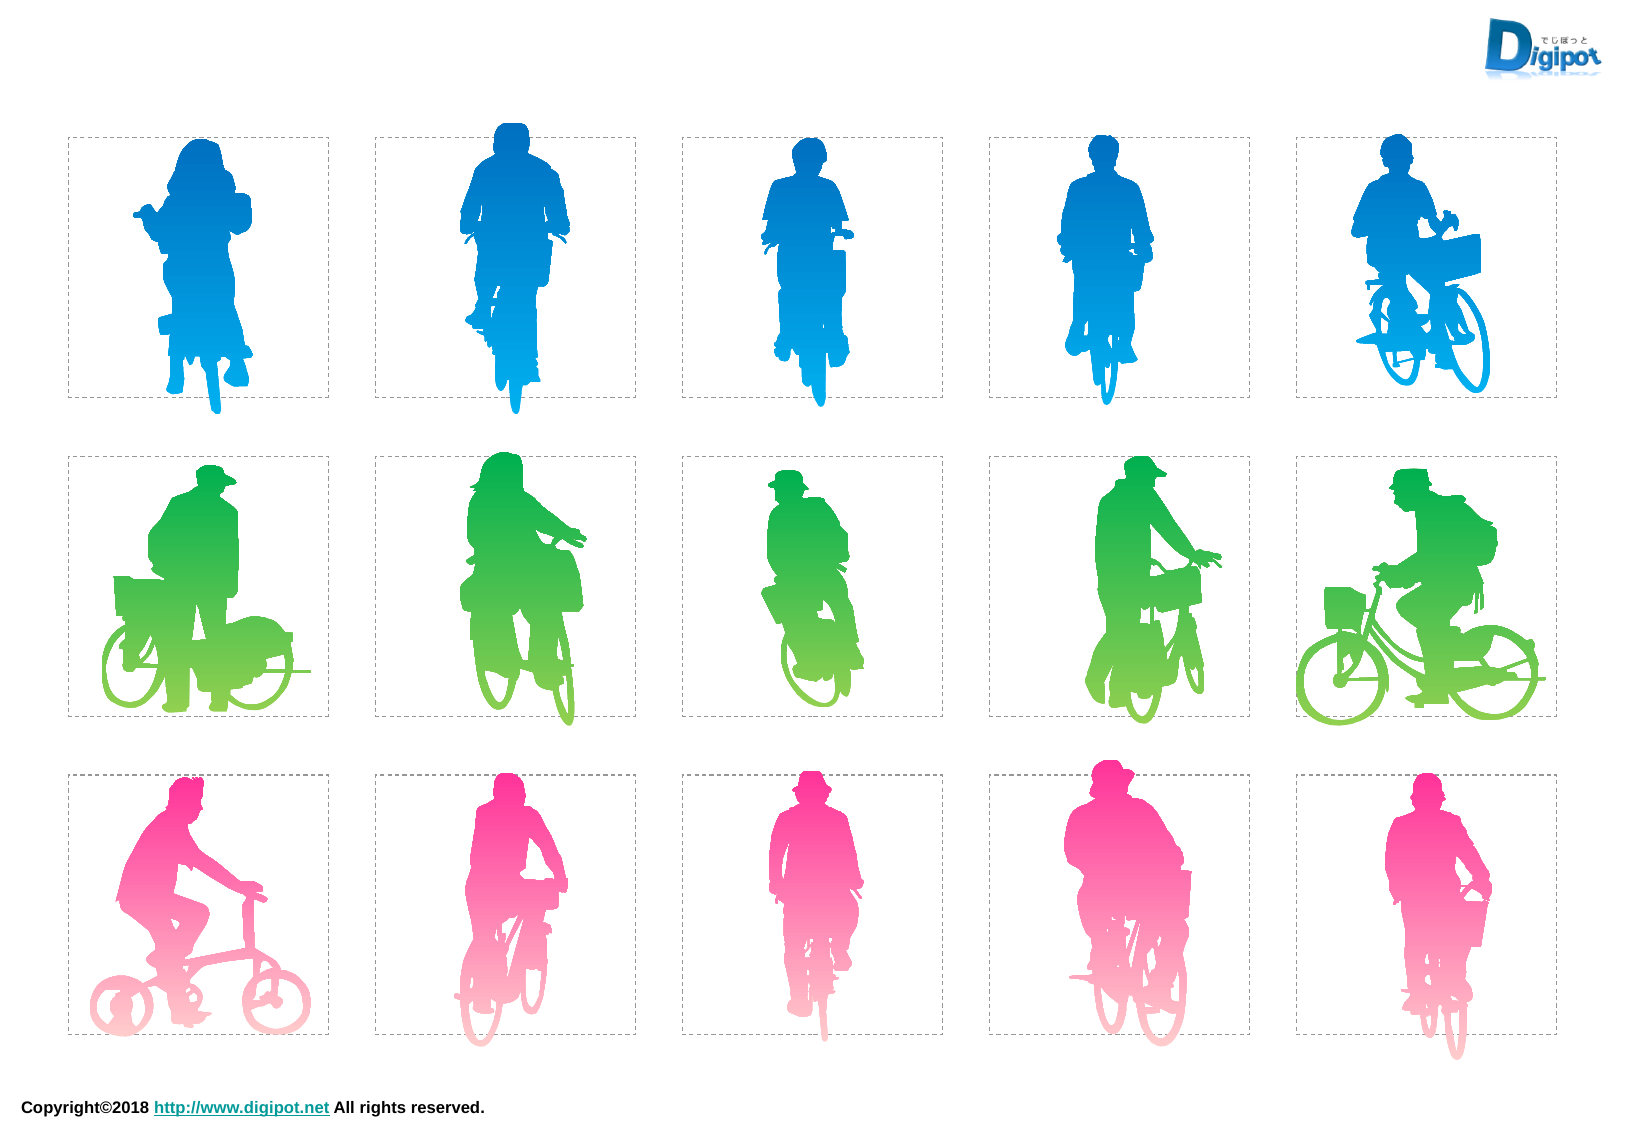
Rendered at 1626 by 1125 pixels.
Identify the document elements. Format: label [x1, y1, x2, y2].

text_box [1063, 759, 1193, 1047]
text_box [768, 771, 864, 1042]
text_box [760, 138, 855, 407]
text_box [460, 452, 588, 726]
text_box [90, 776, 312, 1037]
text_box [101, 465, 312, 713]
text_box [1296, 468, 1546, 726]
text_box [133, 138, 253, 415]
picture [1485, 18, 1602, 82]
text_box [1384, 773, 1492, 1061]
text_box [761, 470, 864, 708]
text_box [1085, 455, 1222, 724]
text_box [460, 122, 571, 415]
text_box [1351, 134, 1491, 394]
text_box [1057, 135, 1154, 405]
text_box [453, 773, 569, 1047]
